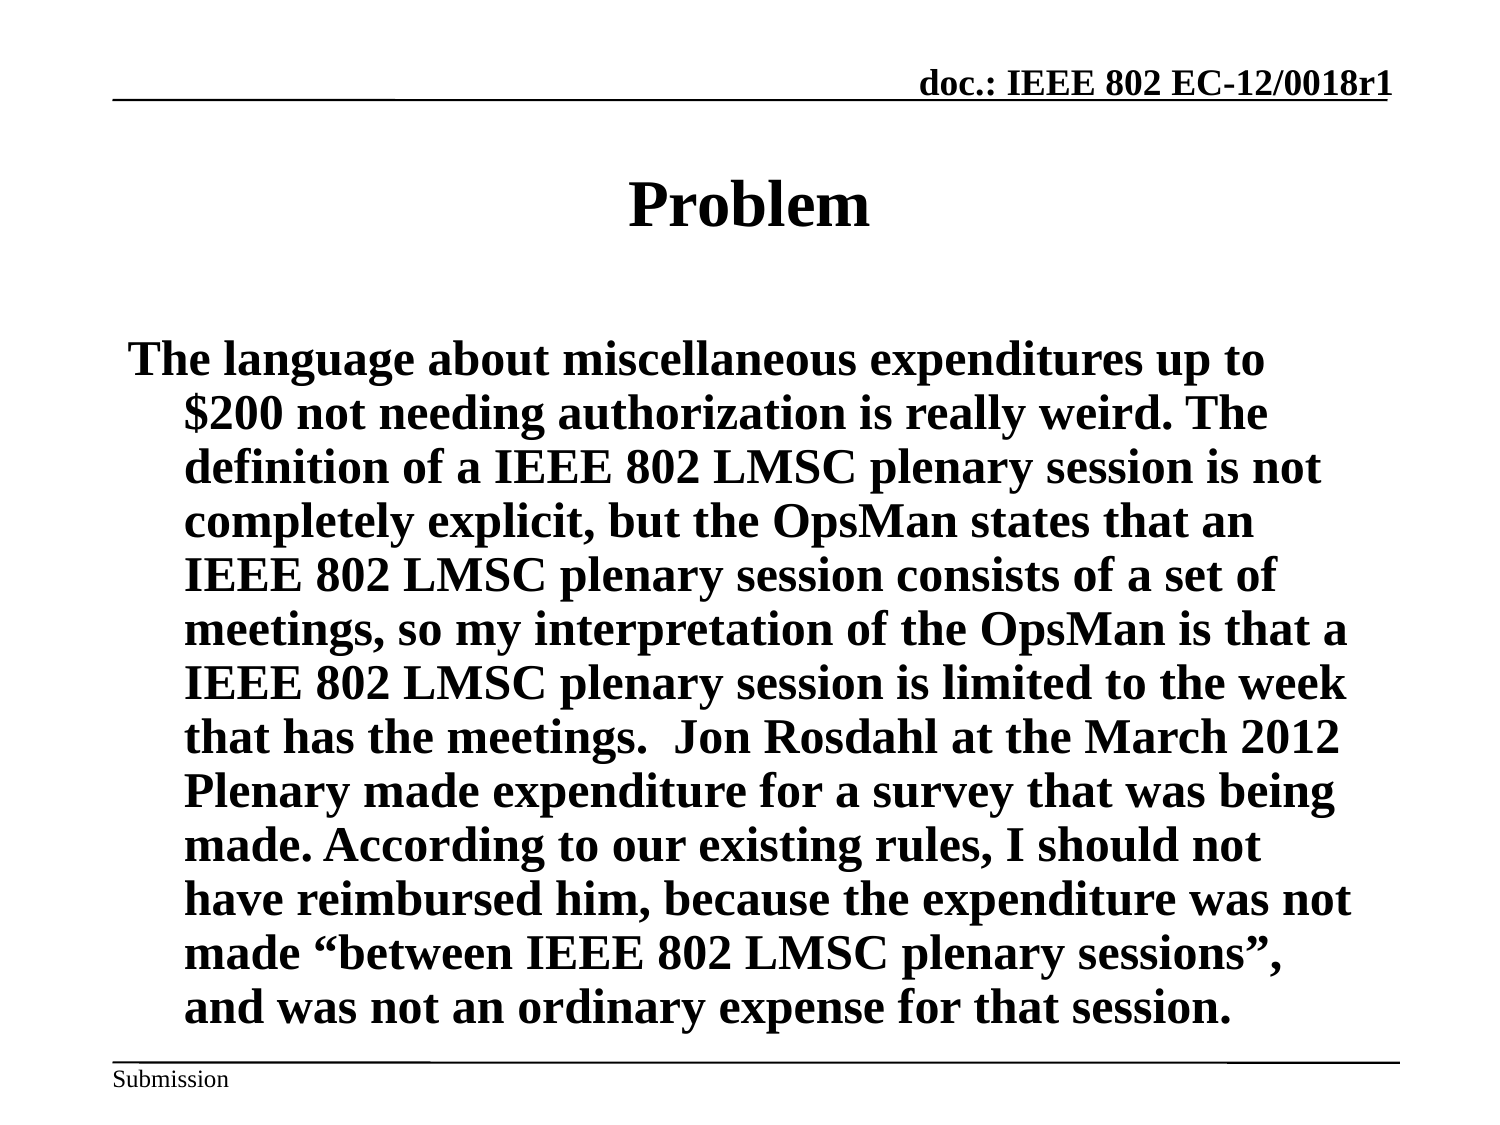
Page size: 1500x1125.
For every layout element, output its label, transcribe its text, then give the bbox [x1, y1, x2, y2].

list The language about miscellaneous expenditures up to $200 not needing authorization is really weird. The definition of a IEEE 802 LMSC plenary session is not completely explicit, but the OpsMan states that an IEEE 802 LMSC plenary session consists of a set of meetings, so my interpretation of the OpsMan is that a IEEE 802 LMSC plenary session is limited to the week that has the meetings. Jon Rosdahl at the March 2012 Plenary made expenditure for a survey that was being made. According to our existing rules, I should not have reimbursed him, because the expenditure was not made “between IEEE 802 LMSC plenary sessions”, and was not an ordinary expense for that session. [112, 324, 1388, 1000]
title Problem [112, 112, 1388, 288]
